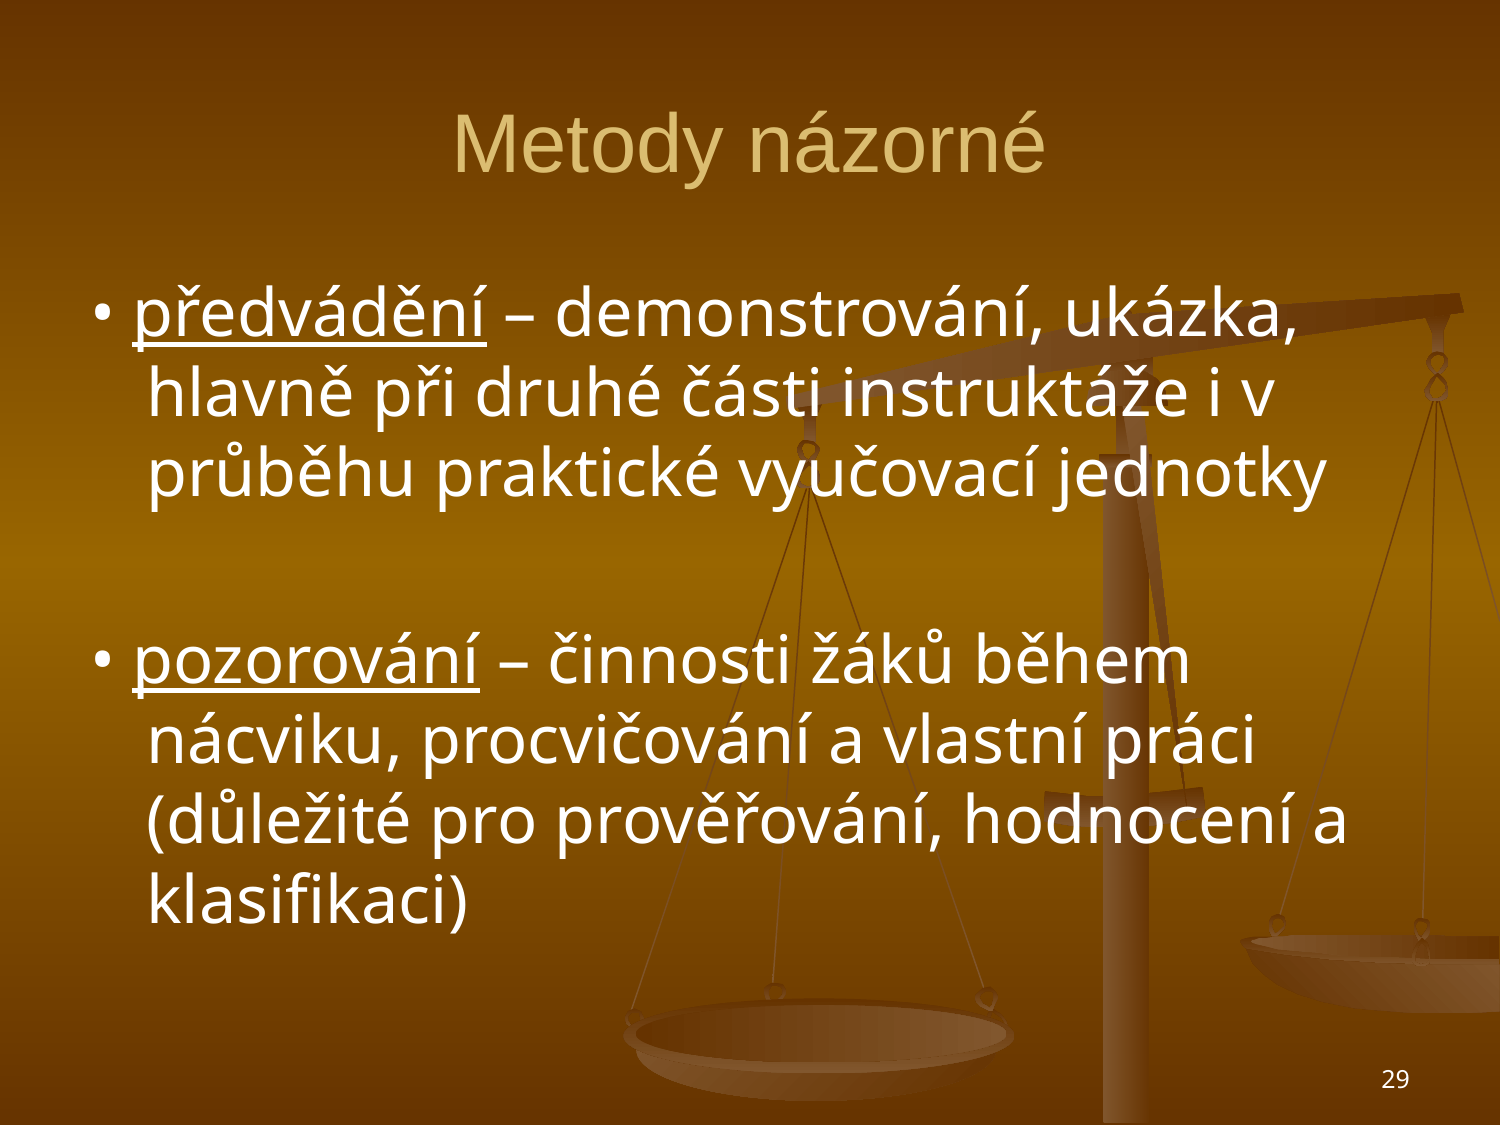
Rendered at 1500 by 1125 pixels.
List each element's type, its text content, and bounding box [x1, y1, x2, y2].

list • předvádění – demonstrování, ukázka, hlavně při druhé části instruktáže i v průběhu praktické vyučovací jednotky • pozorování – činnosti žáků během nácviku, procvičování a vlastní práci (důležité pro prověřování, hodnocení a klasifikaci) [74, 262, 1426, 1006]
slide_number 29 [1074, 1029, 1426, 1106]
title Metody názorné [74, 45, 1426, 234]
